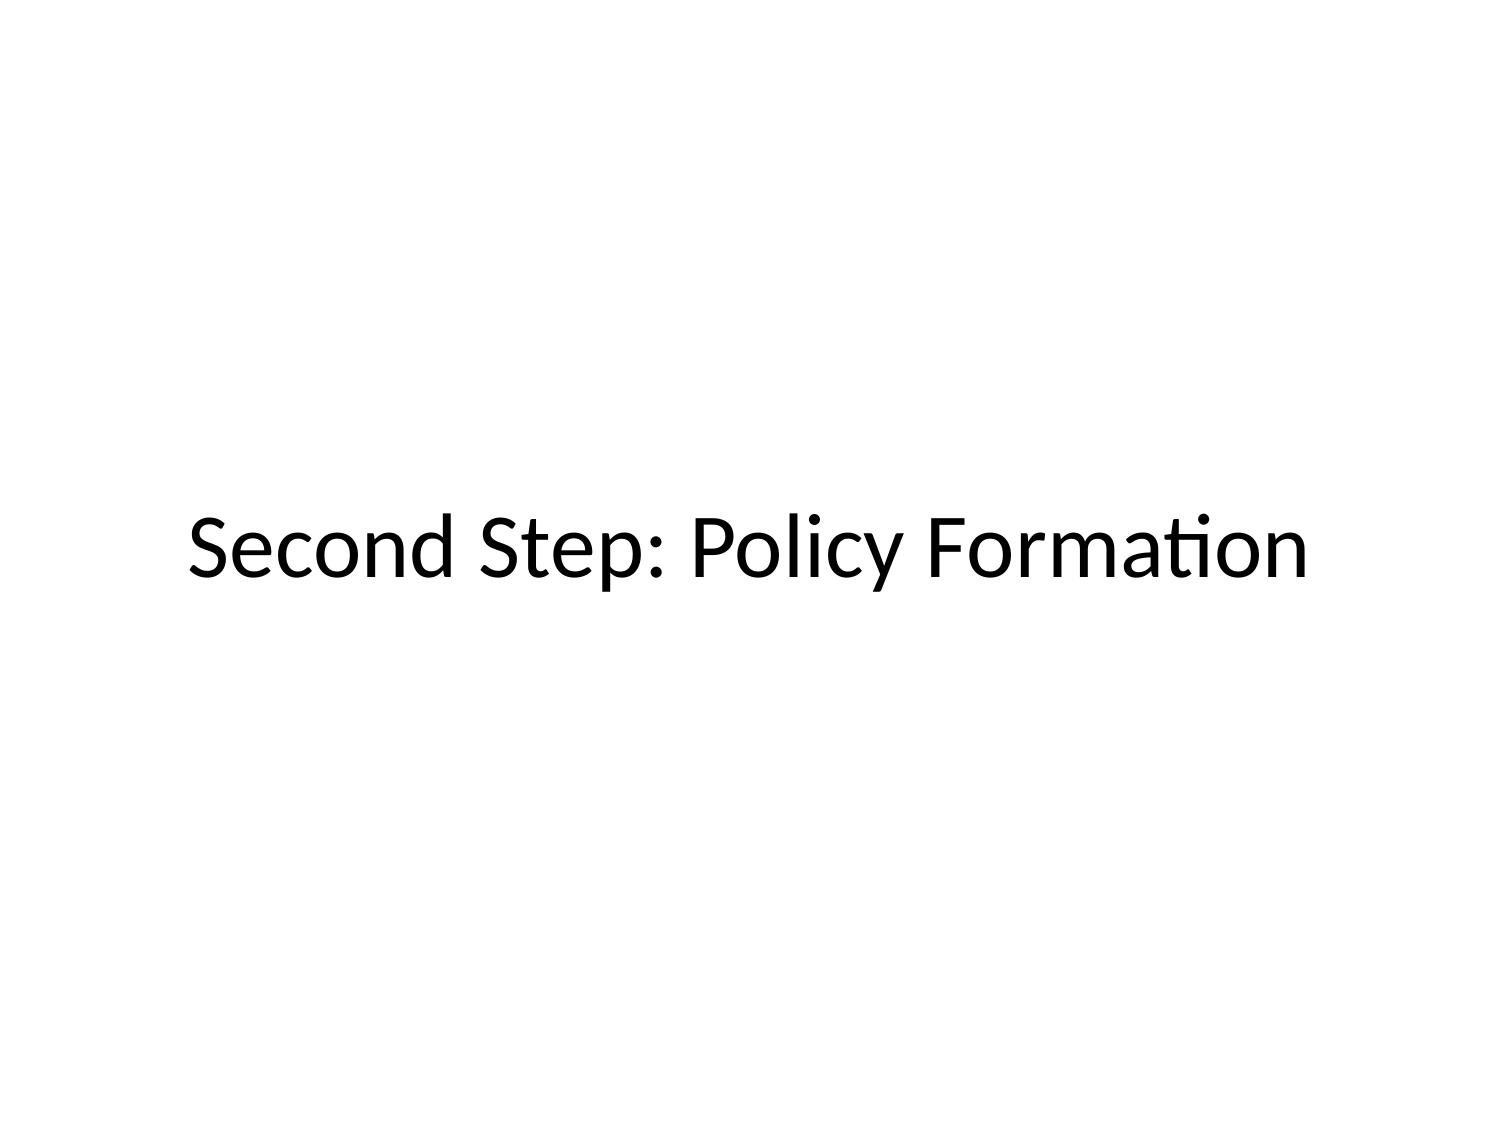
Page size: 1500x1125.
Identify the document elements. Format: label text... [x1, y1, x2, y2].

title Second Step: Policy Formation [75, 45, 1425, 1038]
